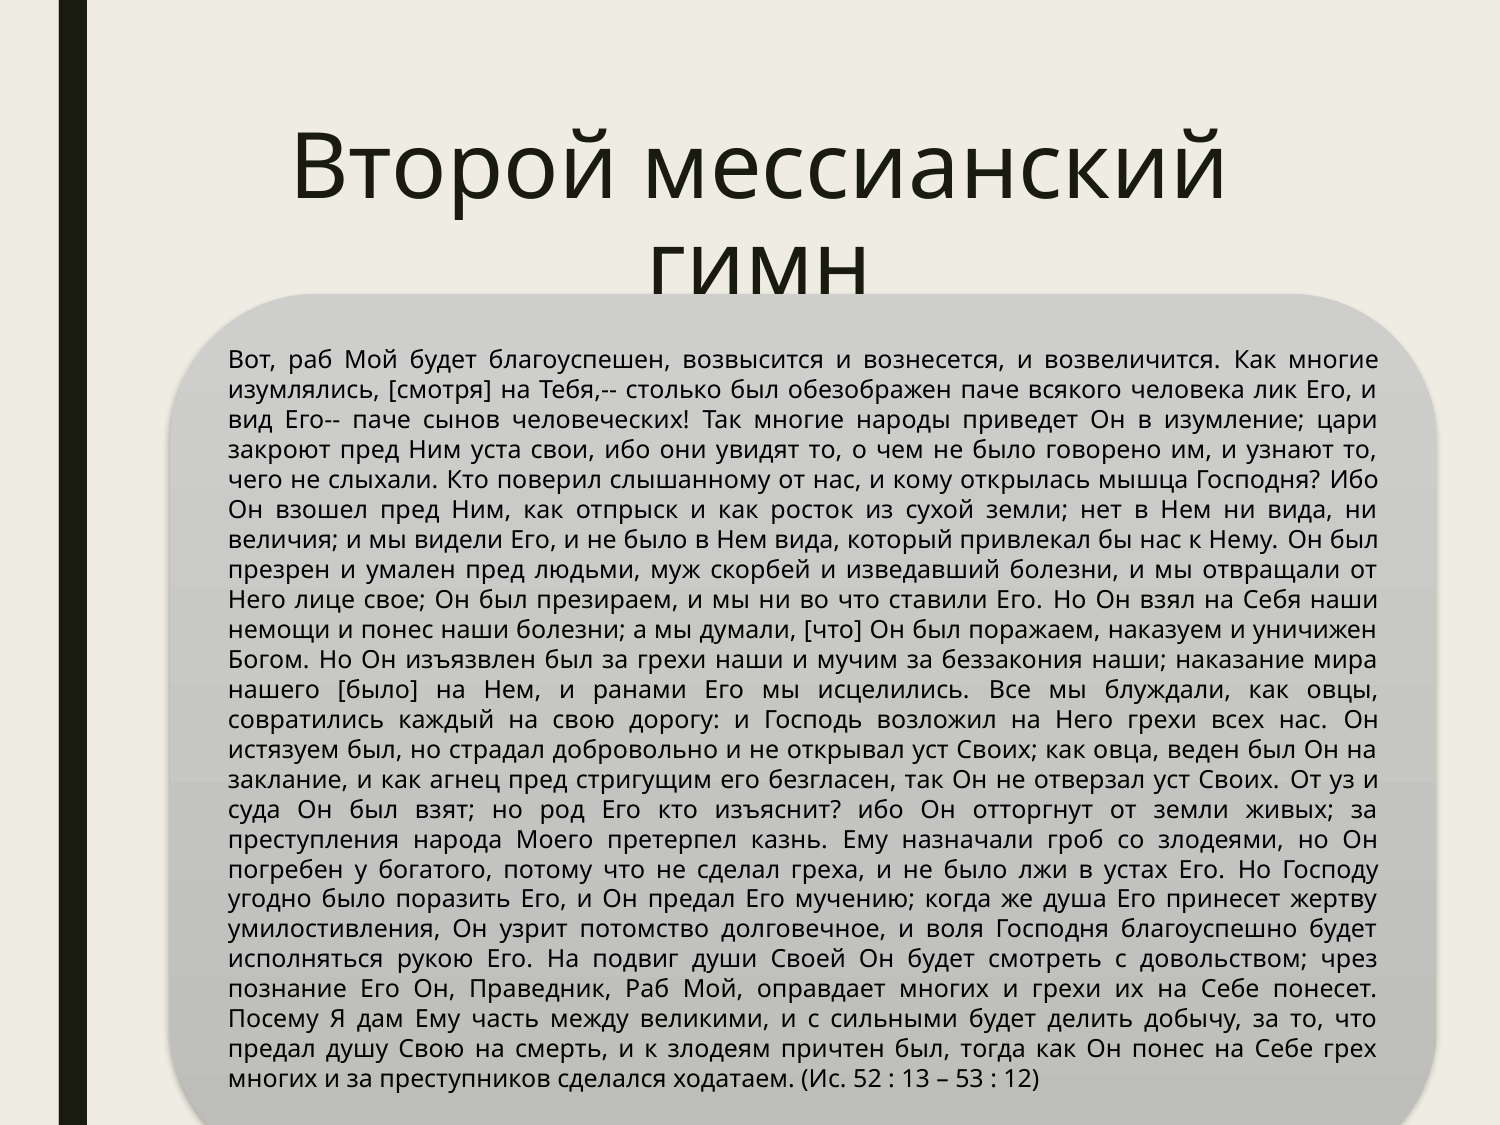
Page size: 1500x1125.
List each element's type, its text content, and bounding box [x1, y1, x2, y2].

text_box Вот, раб Мой будет благоуспешен, возвысится и вознесется, и возвеличится. Как многие изумлялись, [смотря] на Тебя,-- столько был обезображен паче всякого человека лик Его, и вид Его-- паче сынов человеческих! Так многие народы приведет Он в изумление; цари закроют пред Ним уста свои, ибо они увидят то, о чем не было говорено им, и узнают то, чего не слыхали. Кто поверил слышанному от нас, и кому открылась мышца Господня? Ибо Он взошел пред Ним, как отпрыск и как росток из сухой земли; нет в Нем ни вида, ни величия; и мы видели Его, и не было в Нем вида, который привлекал бы нас к Нему. Он был презрен и умален пред людьми, муж скорбей и изведавший болезни, и мы отвращали от Него лице свое; Он был презираем, и мы ни во что ставили Его. Но Он взял на Себя наши немощи и понес наши болезни; а мы думали, [что] Он был поражаем, наказуем и уничижен Богом. Но Он изъязвлен был за грехи наши и мучим за беззакония наши; наказание мира нашего [было] на Нем, и ранами Его мы исцелились. Все мы блуждали, как овцы, совратились каждый на свою дорогу: и Господь возложил на Него грехи всех нас. Он истязуем был, но страдал добровольно и не открывал уст Своих; как овца, веден был Он на заклание, и как агнец пред стригущим его безгласен, так Он не отверзал уст Своих. От уз и суда Он был взят; но род Его кто изъяснит? ибо Он отторгнут от земли живых; за преступления народа Моего претерпел казнь. Ему назначали гроб со злодеями, но Он погребен у богатого, потому что не сделал греха, и не было лжи в устах Его. Но Господу угодно было поразить Его, и Он предал Его мучению; когда же душа Его принесет жертву умилостивления, Он узрит потомство долговечное, и воля Господня благоуспешно будет исполняться рукою Его. На подвиг души Своей Он будет смотреть с довольством; чрез познание Его Он, Праведник, Раб Мой, оправдает многих и грехи их на Себе понесет. Посему Я дам Ему часть между великими, и с сильными будет делить добычу, за то, что предал душу Свою на смерть, и к злодеям причтен был, тогда как Он понес на Себе грех многих и за преступников сделался ходатаем. (Ис. 52 : 13 – 53 : 12) [169, 293, 1438, 1125]
title Второй мессианский гимн [168, 112, 1351, 357]
